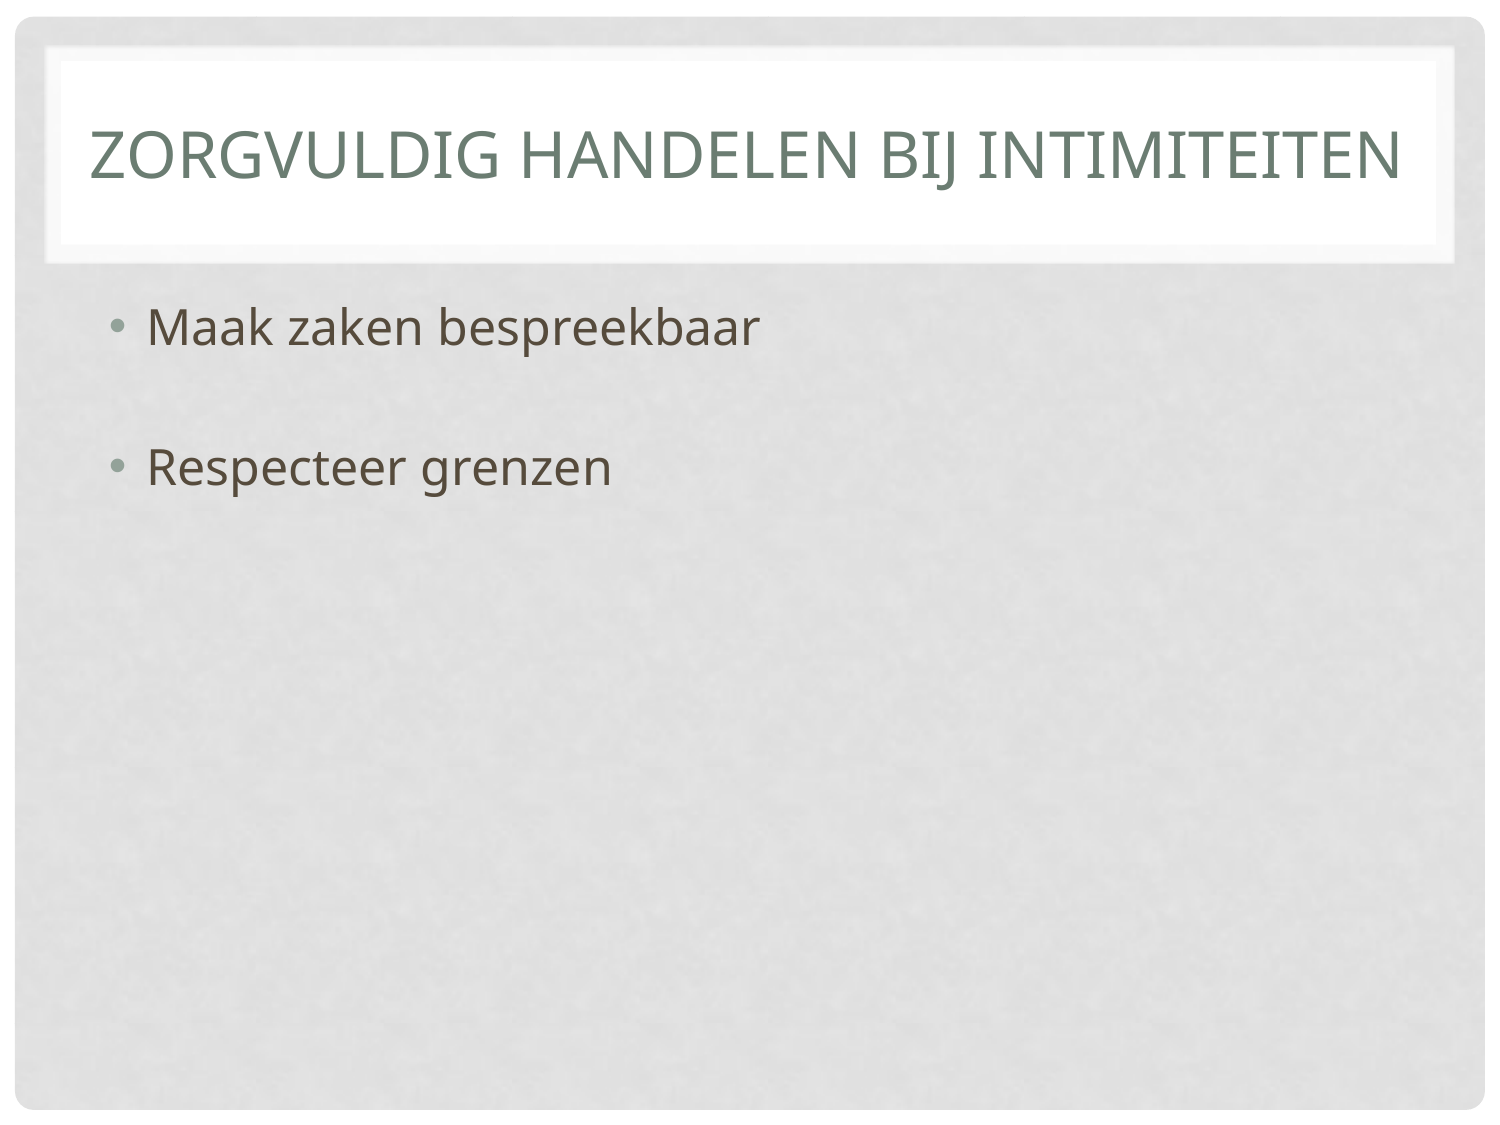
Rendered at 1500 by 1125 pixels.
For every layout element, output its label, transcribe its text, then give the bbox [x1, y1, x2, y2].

list Maak zaken bespreekbaar Respecteer grenzen [75, 287, 1425, 1005]
title Zorgvuldig handelen bij intimiteiten [69, 66, 1425, 238]
